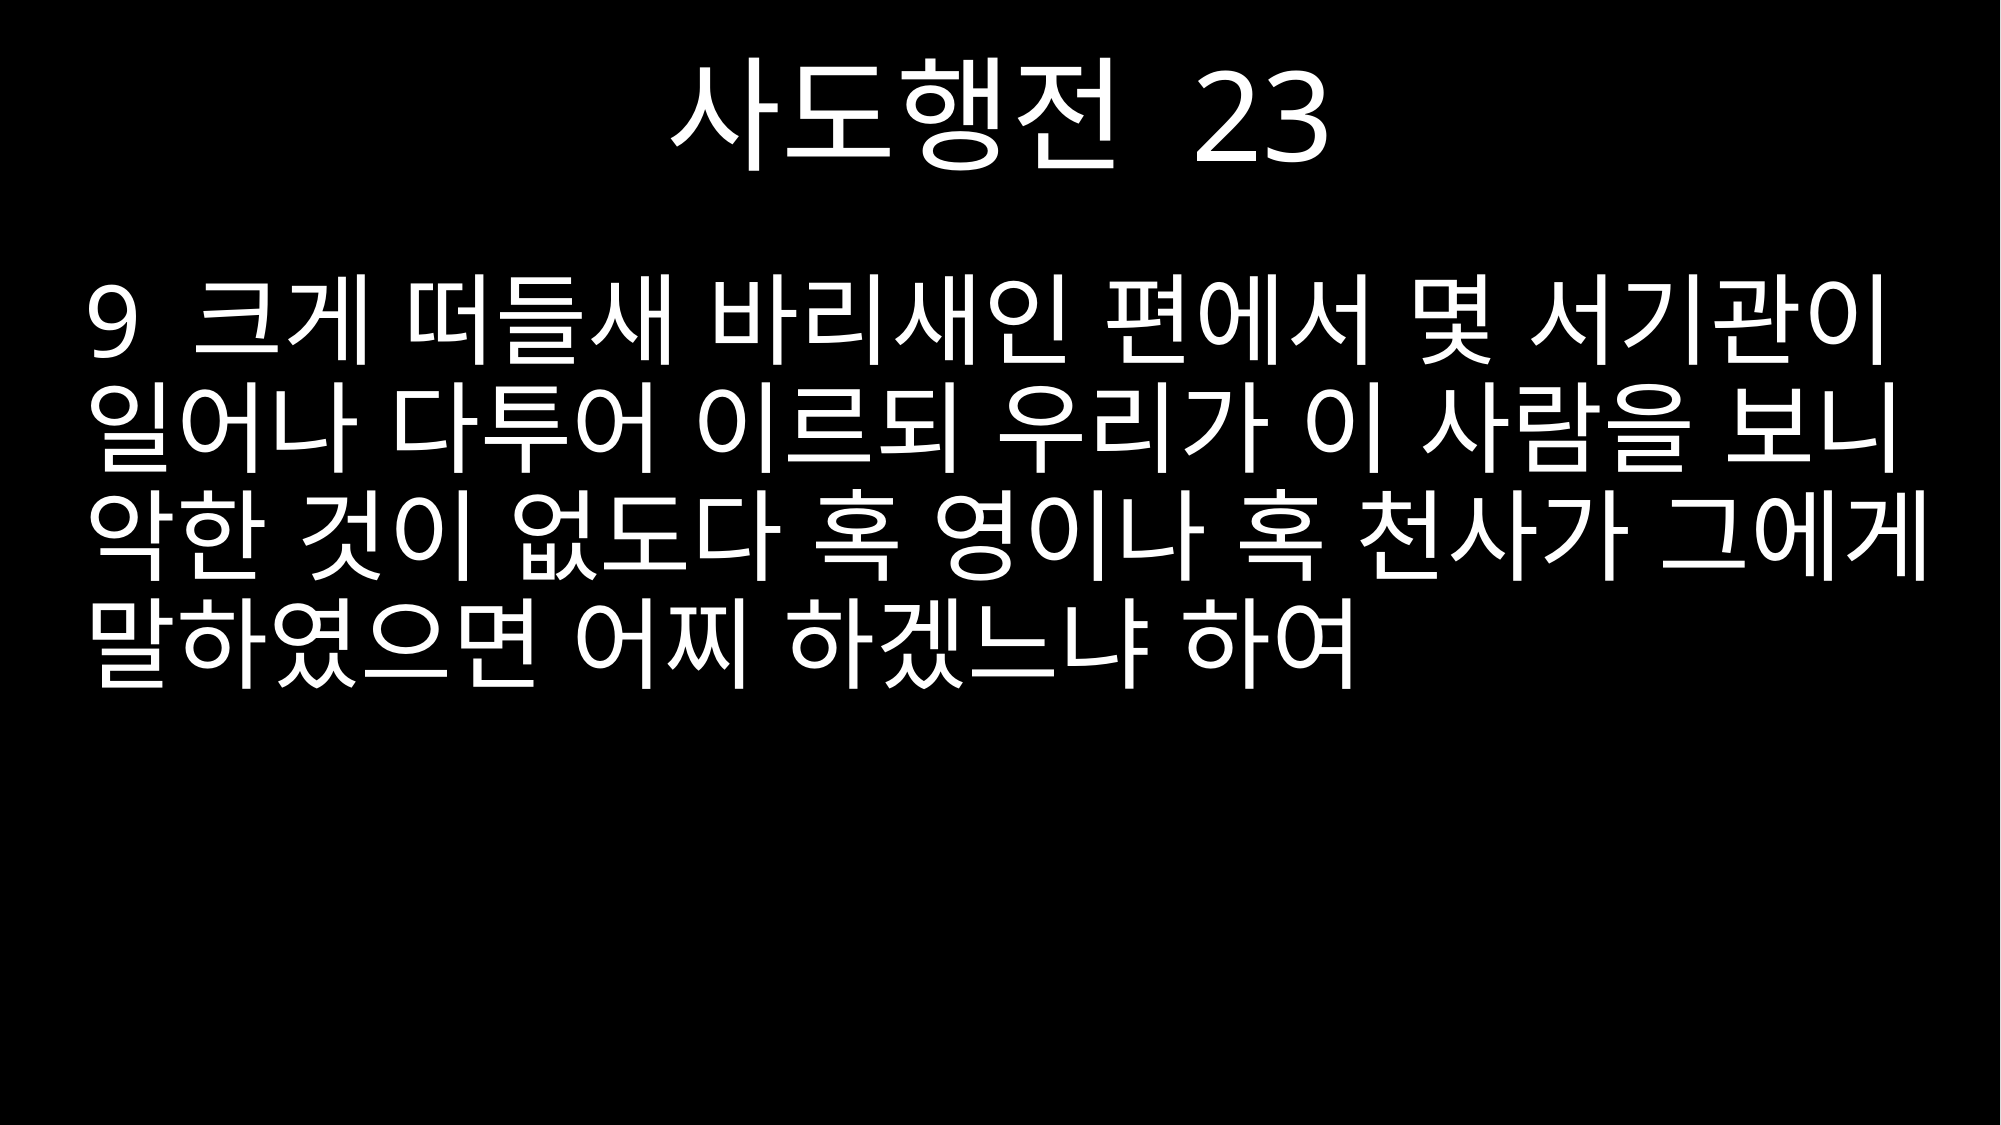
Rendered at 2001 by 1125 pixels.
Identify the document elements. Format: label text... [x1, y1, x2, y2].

footer 사도행전 23 [0, 32, 2000, 192]
list 9 크게 떠들새 바리새인 편에서 몇 서기관이 일어나 다투어 이르되 우리가 이 사람을 보니 악한 것이 없도다 혹 영이나 혹 천사가 그에게 말하였으면 어찌 하겠느냐 하여 [69, 263, 1953, 423]
picture [0, 0, 2001, 1125]
